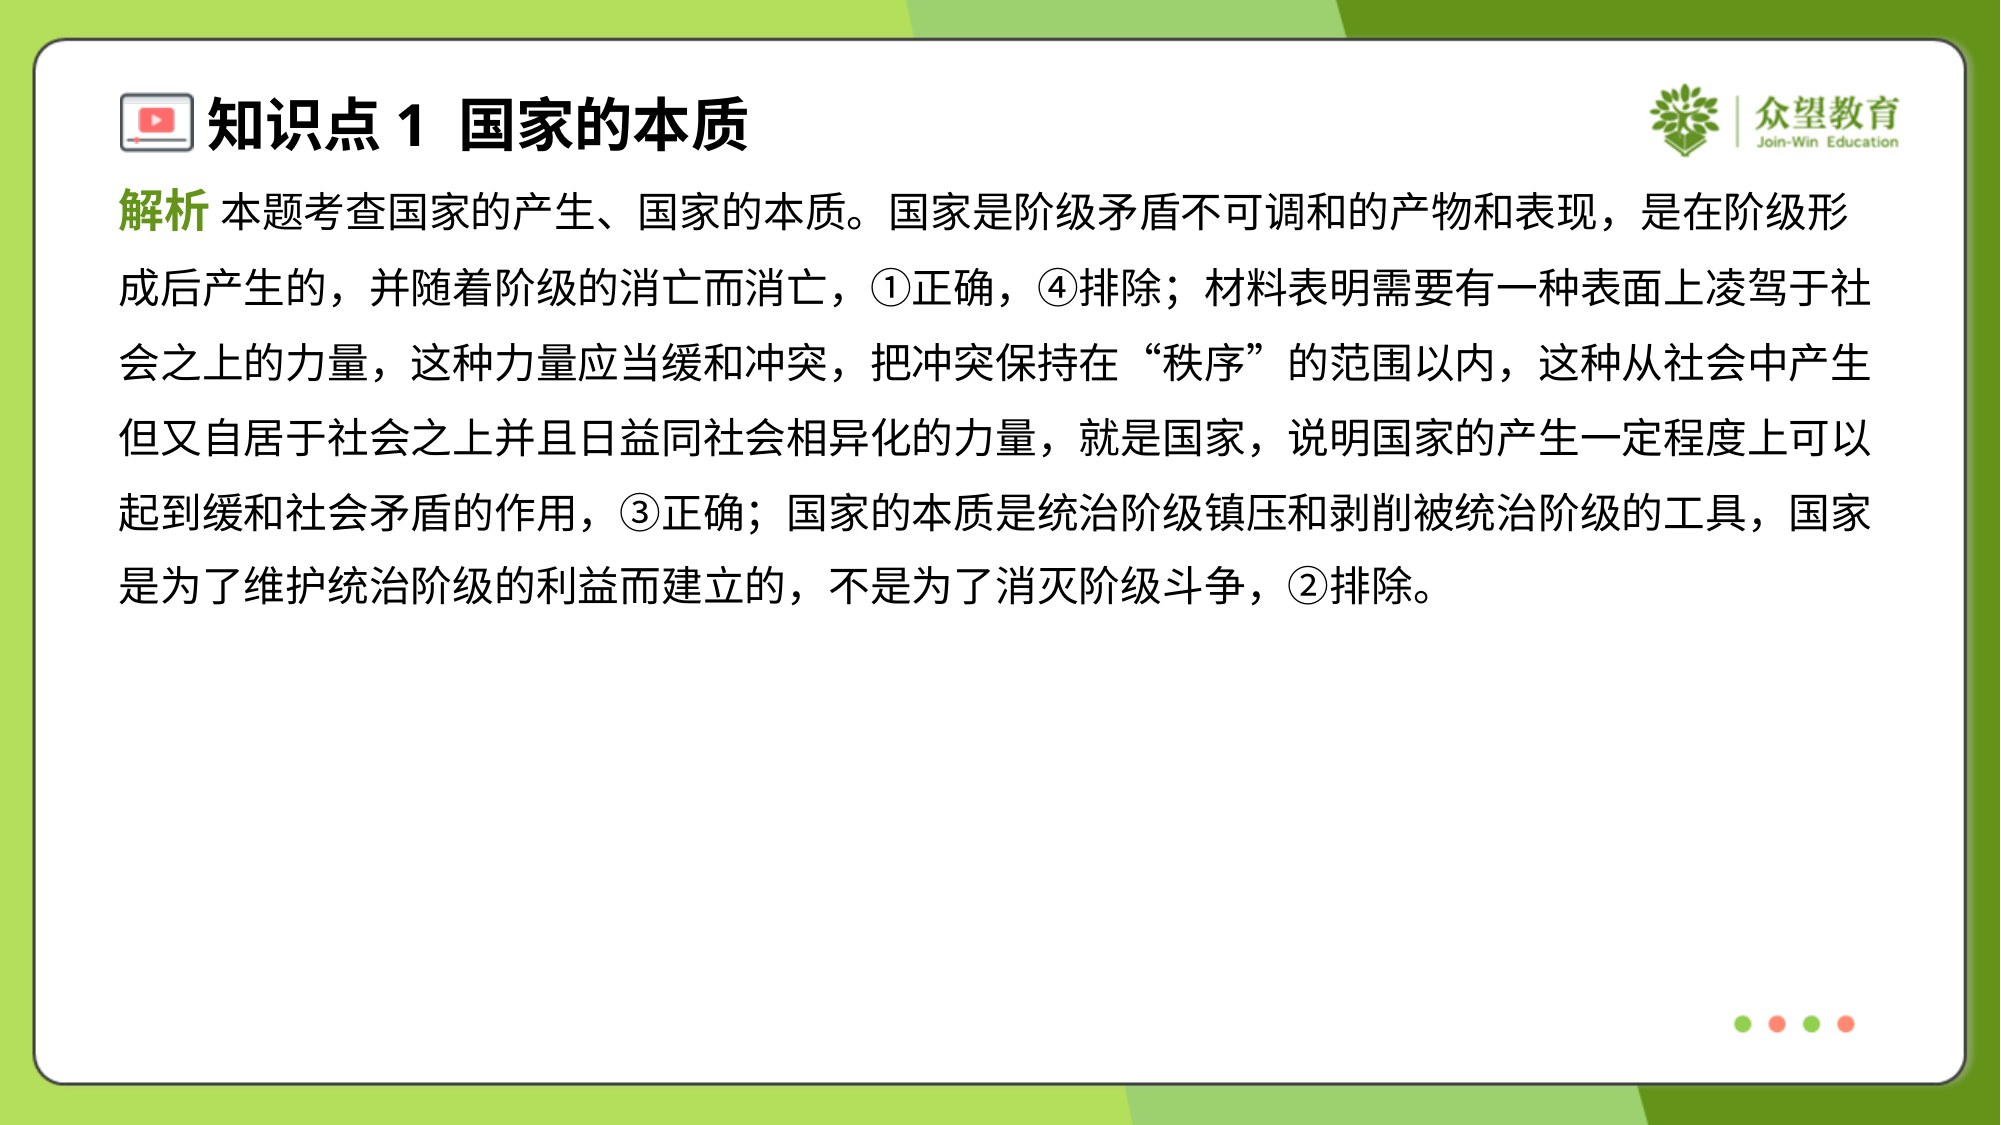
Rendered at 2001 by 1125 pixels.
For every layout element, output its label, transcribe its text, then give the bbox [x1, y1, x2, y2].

picture [0, 0, 2000, 1125]
text_box 解析 本题考查国家的产生、国家的本质。国家是阶级矛盾不可调和的产物和表现，是在阶级形 成后产生的，并随着阶级的消亡而消亡，①正确，④排除；材料表明需要有一种表面上凌驾于社 会之上的力量，这种力量应当缓和冲突，把冲突保持在“秩序”的范围以内，这种从社会中产生 但又自居于社会之上并且日益同社会相异化的力量，就是国家，说明国家的产生一定程度上可以 起到缓和社会矛盾的作用，③正确；国家的本质是统治阶级镇压和剥削被统治阶级的工具，国家 是为了维护统治阶级的利益而建立的，不是为了消灭阶级斗争，②排除。 [118, 159, 1883, 602]
